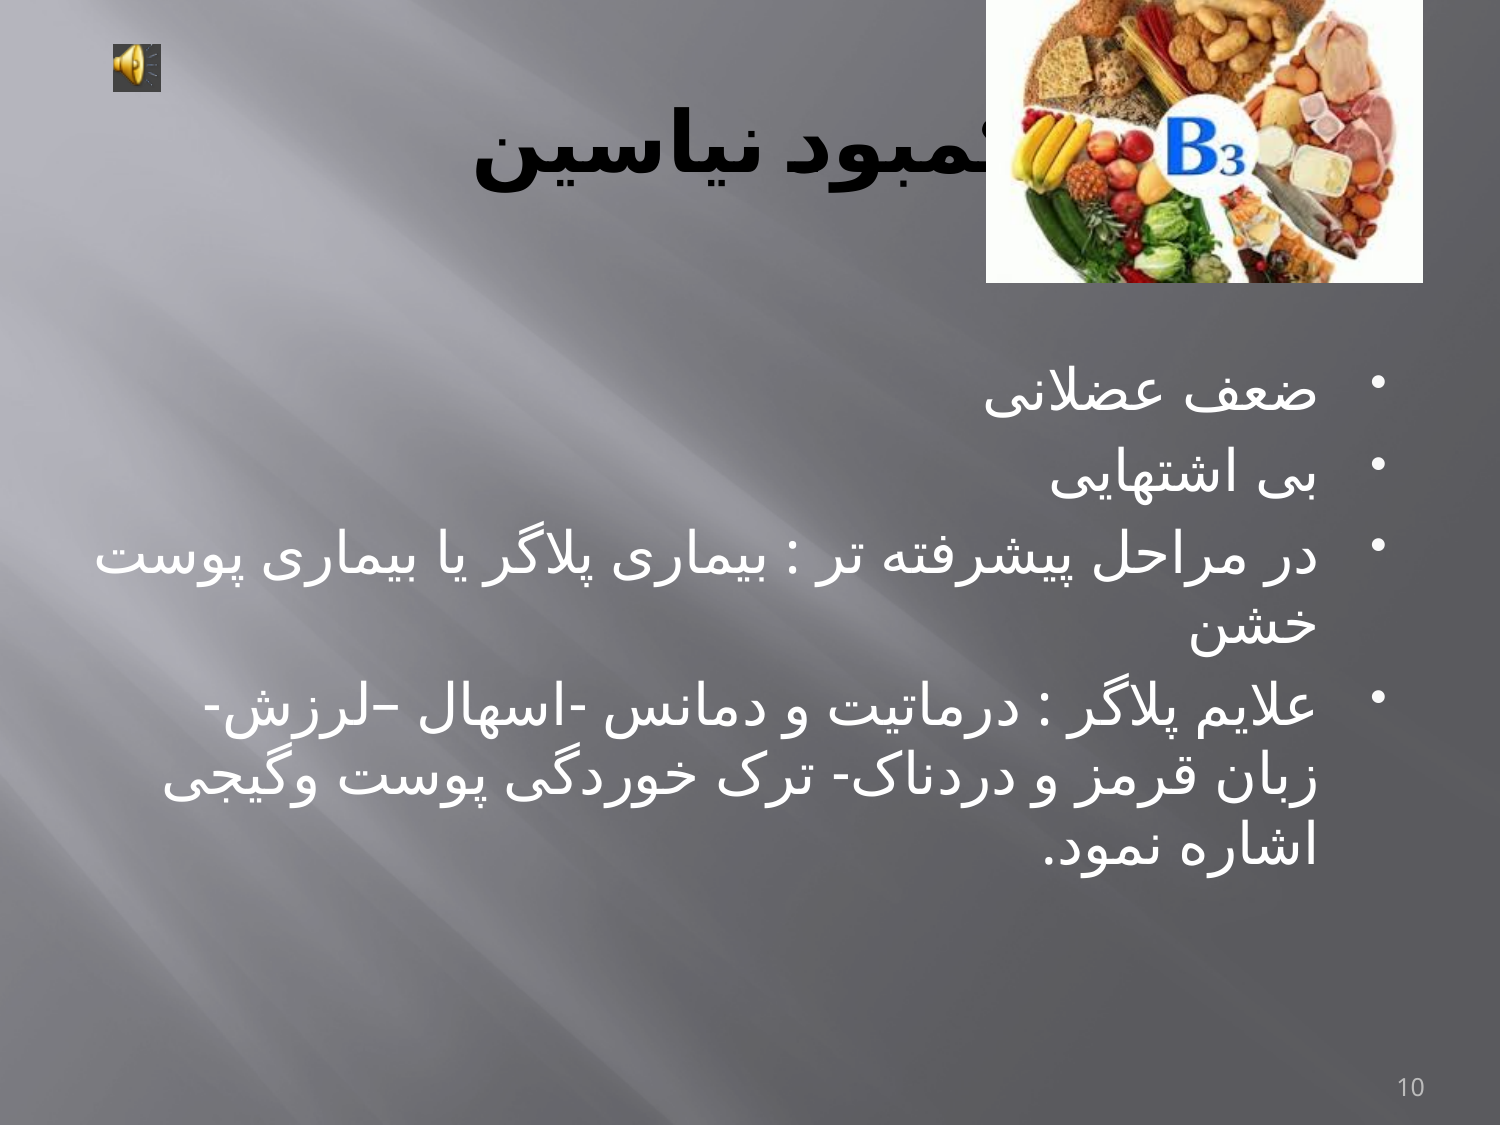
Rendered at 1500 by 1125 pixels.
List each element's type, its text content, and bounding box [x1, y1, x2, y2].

title کمبود نیاسین [75, 45, 985, 233]
picture [111, 42, 163, 93]
list ضعف عضلانی بی اشتهایی در مراحل پیشرفته تر : بیماری پلاگر یا بیماری پوست خشن علایم پلاگر : درماتیت و دمانس -اسهال –لرزش- زبان قرمز و دردناک- ترک خوردگی پوست وگیجی اشاره نمود. [75, 262, 1425, 1035]
picture [985, 0, 1423, 284]
slide_number 10 [1299, 1052, 1425, 1113]
